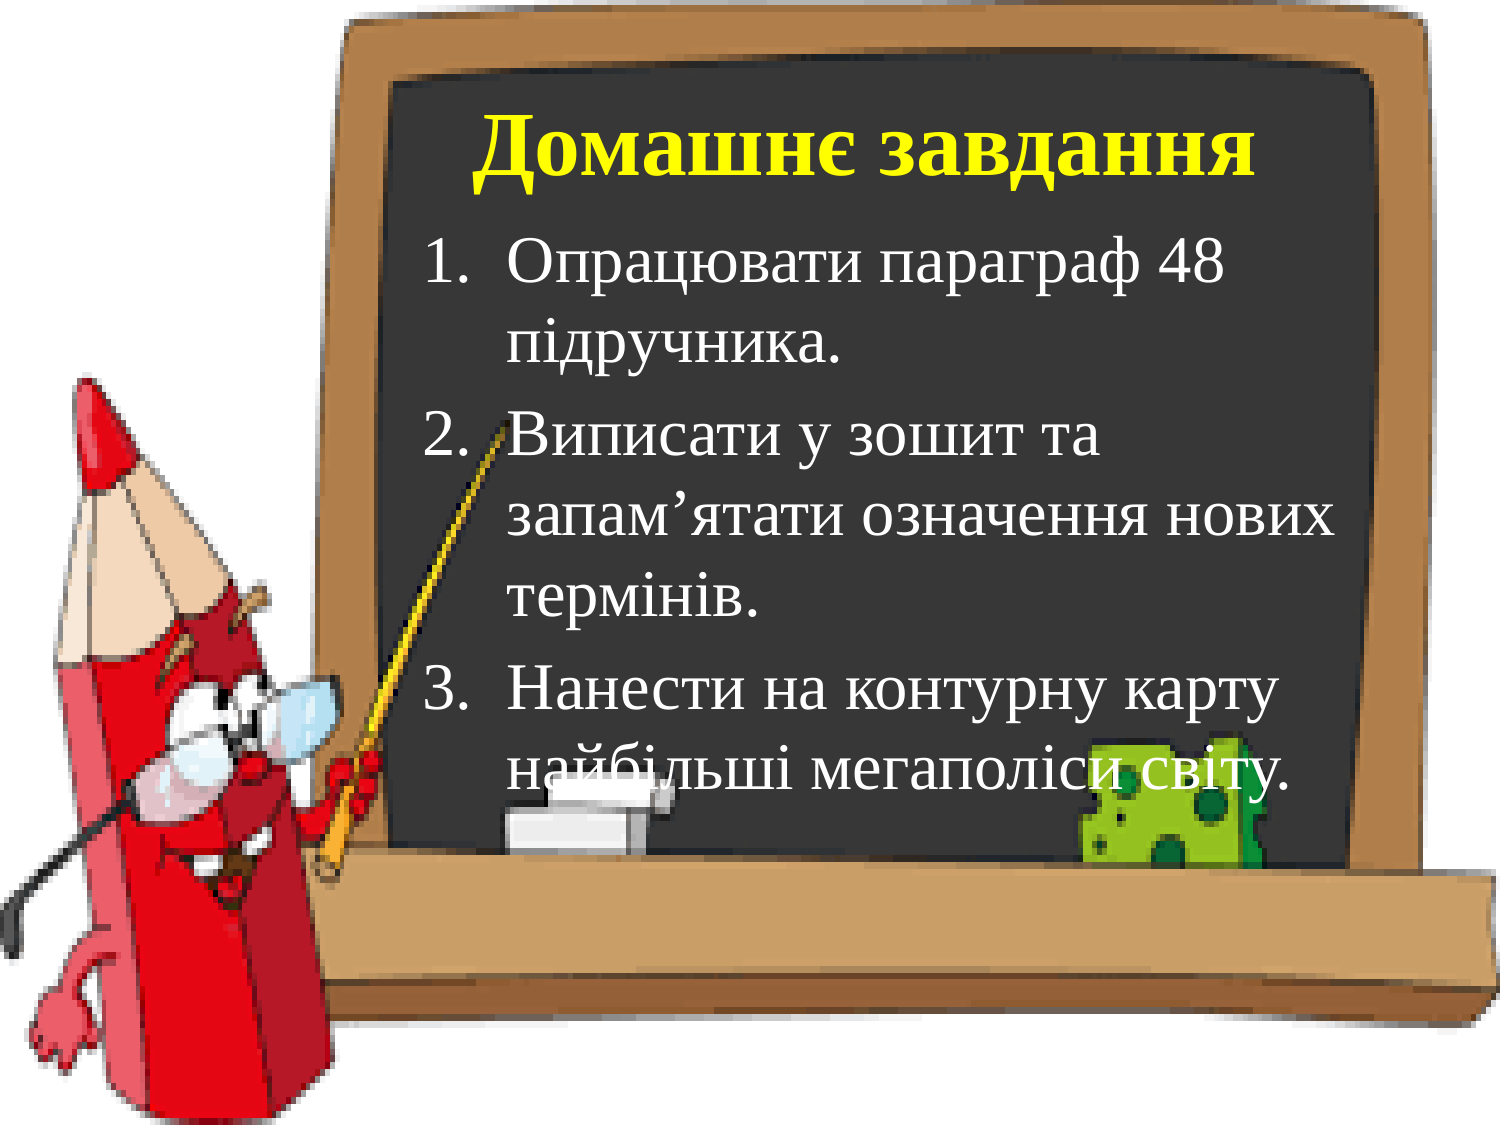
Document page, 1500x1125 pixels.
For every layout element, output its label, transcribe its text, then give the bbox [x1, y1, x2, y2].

picture [0, 0, 1500, 1125]
list Опрацювати параграф 48 підручника. Виписати у зошит та запам’ятати означення нових термінів. Нанести на контурну карту найбільші мегаполіси світу. [407, 208, 1427, 811]
title Домашнє завдання [75, 45, 1425, 233]
